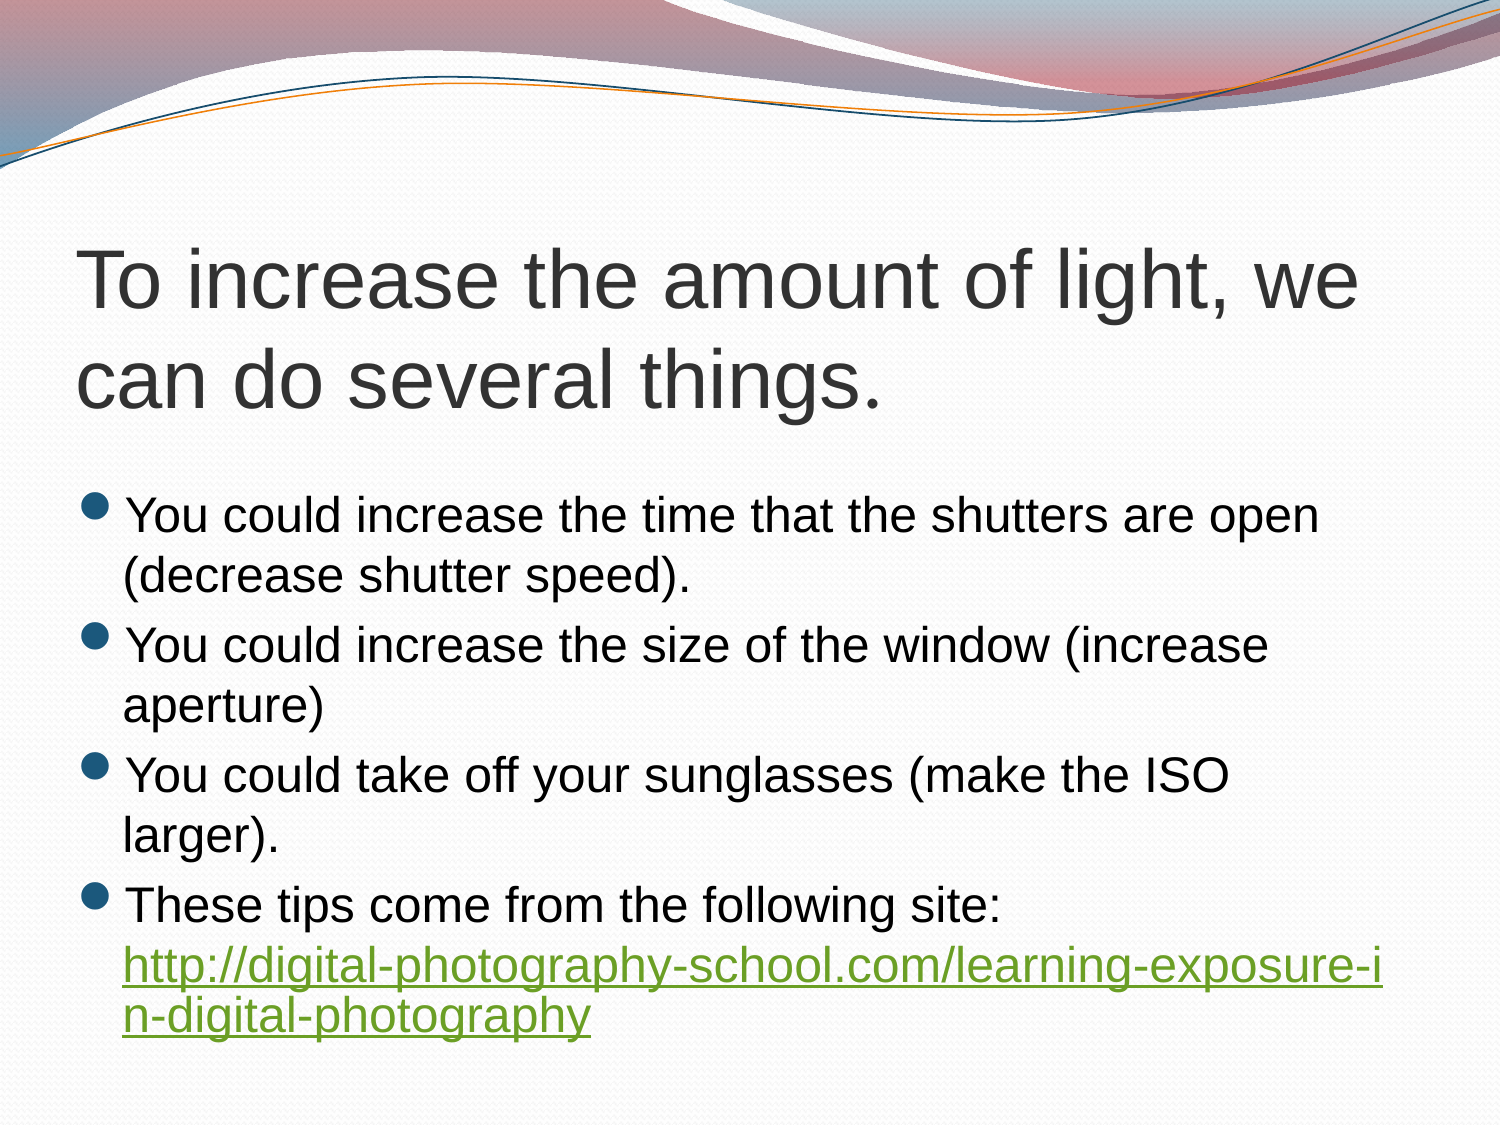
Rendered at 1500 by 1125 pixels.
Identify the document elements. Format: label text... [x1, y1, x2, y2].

title To increase the amount of light, we can do several things. [75, 87, 1425, 550]
list You could increase the time that the shutters are open (decrease shutter speed). You could increase the size of the window (increase aperture) You could take off your sunglasses (make the ISO larger). These tips come from the following site: http://digital-photography-school.com/learning-exposure-in-digital-photography [62, 474, 1413, 1125]
